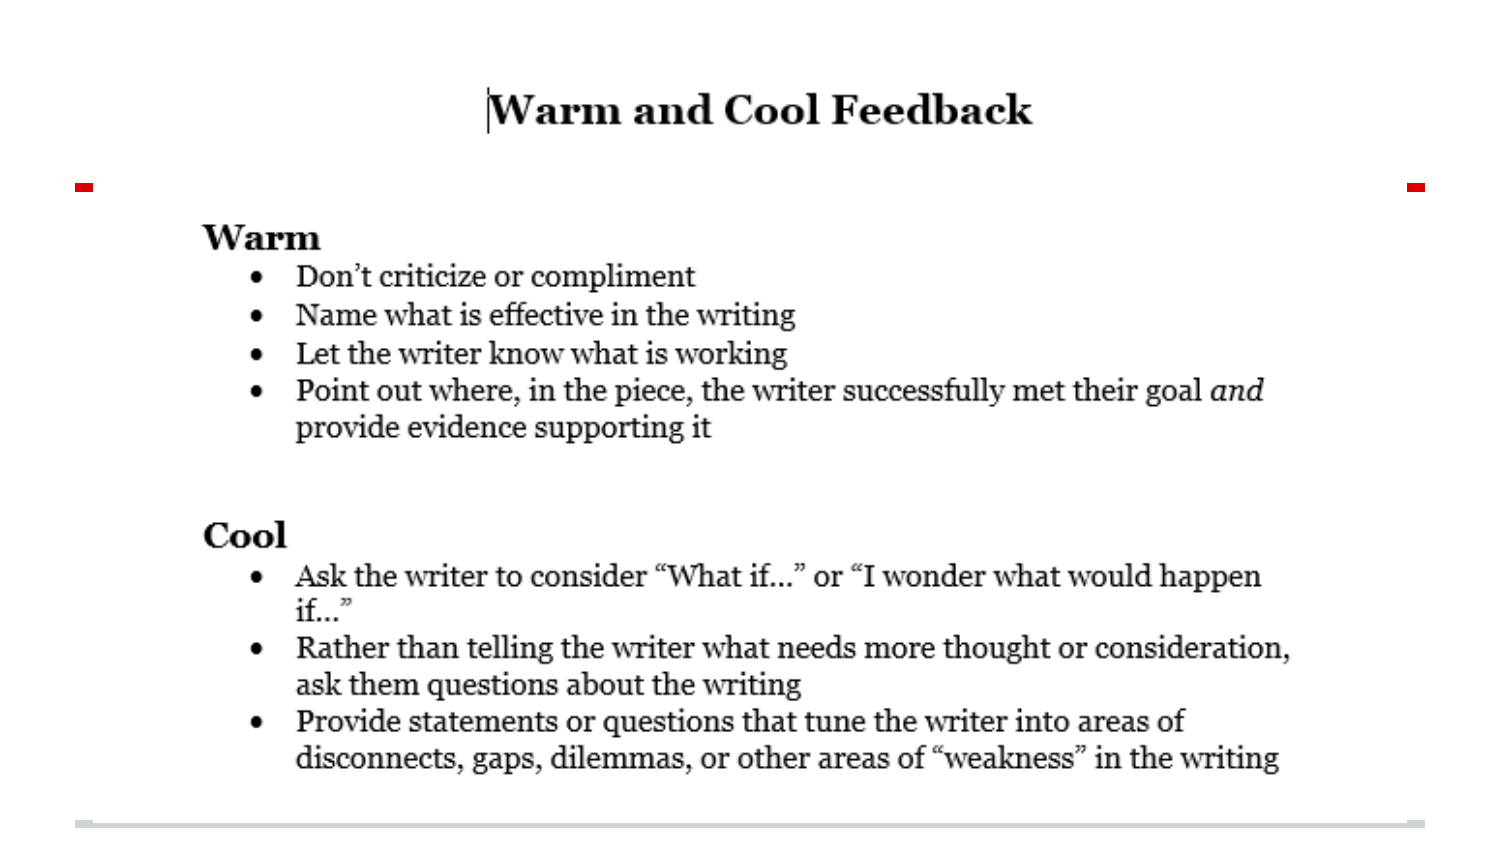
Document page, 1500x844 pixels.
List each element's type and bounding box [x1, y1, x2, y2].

picture [93, 20, 1407, 824]
